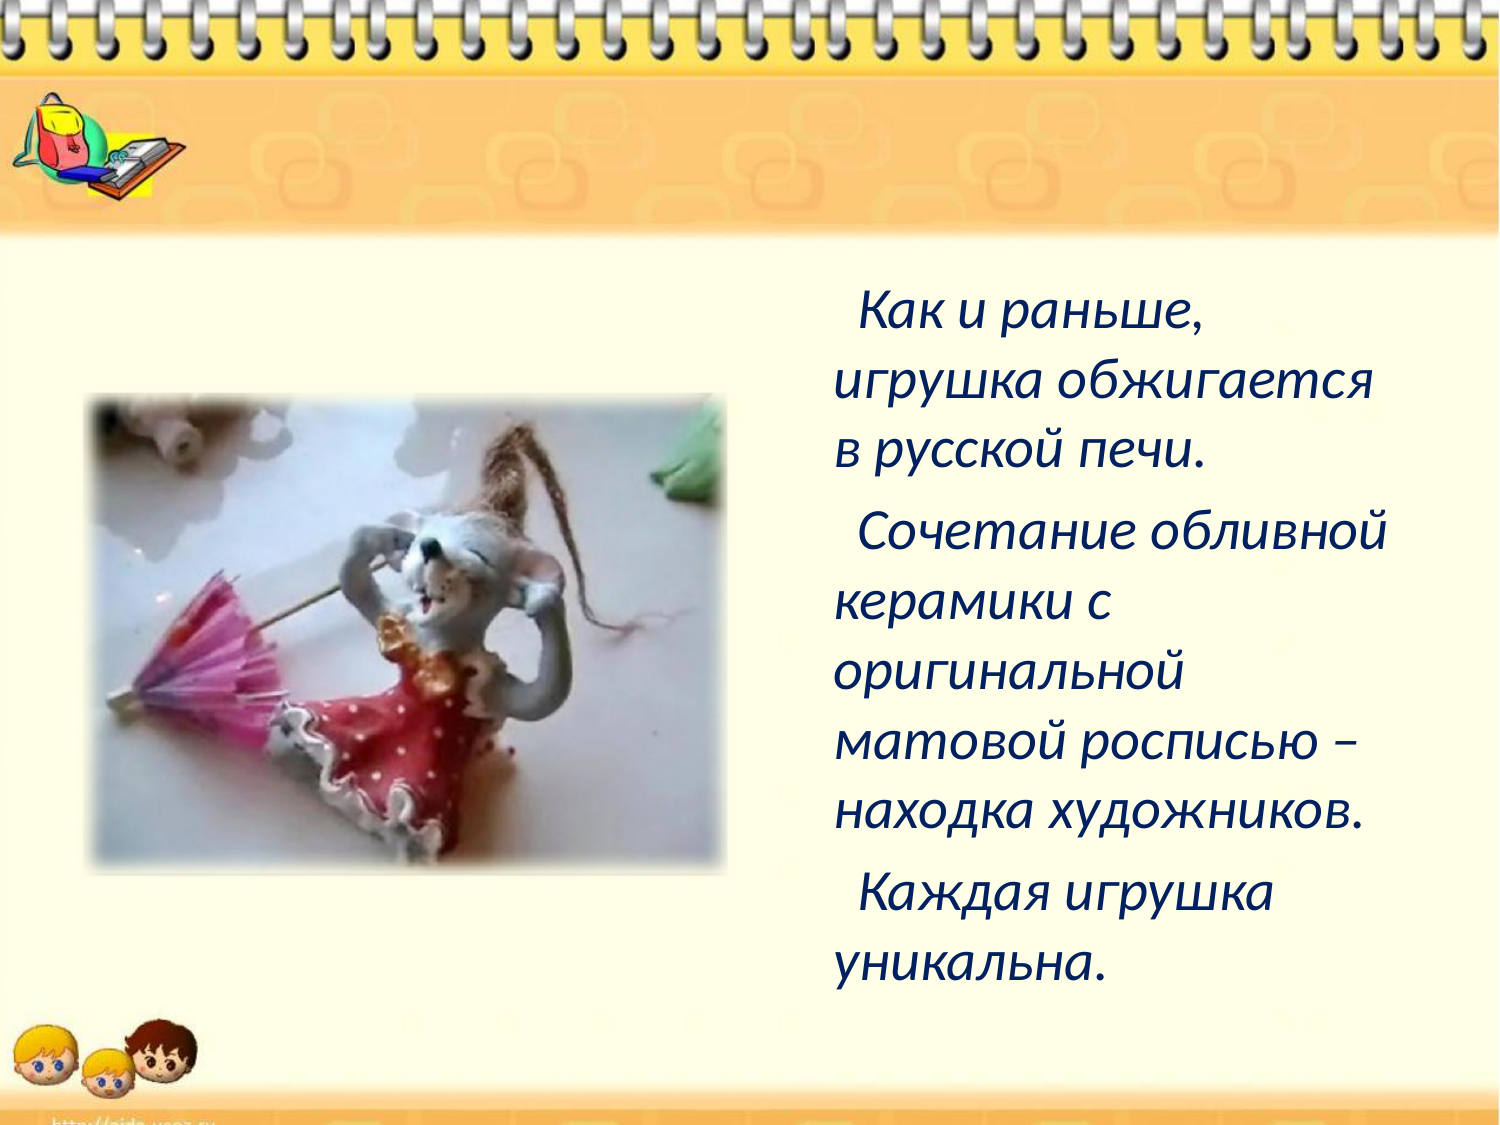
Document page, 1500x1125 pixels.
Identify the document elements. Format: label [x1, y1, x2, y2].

picture [0, 0, 1500, 1125]
list [74, 384, 738, 884]
